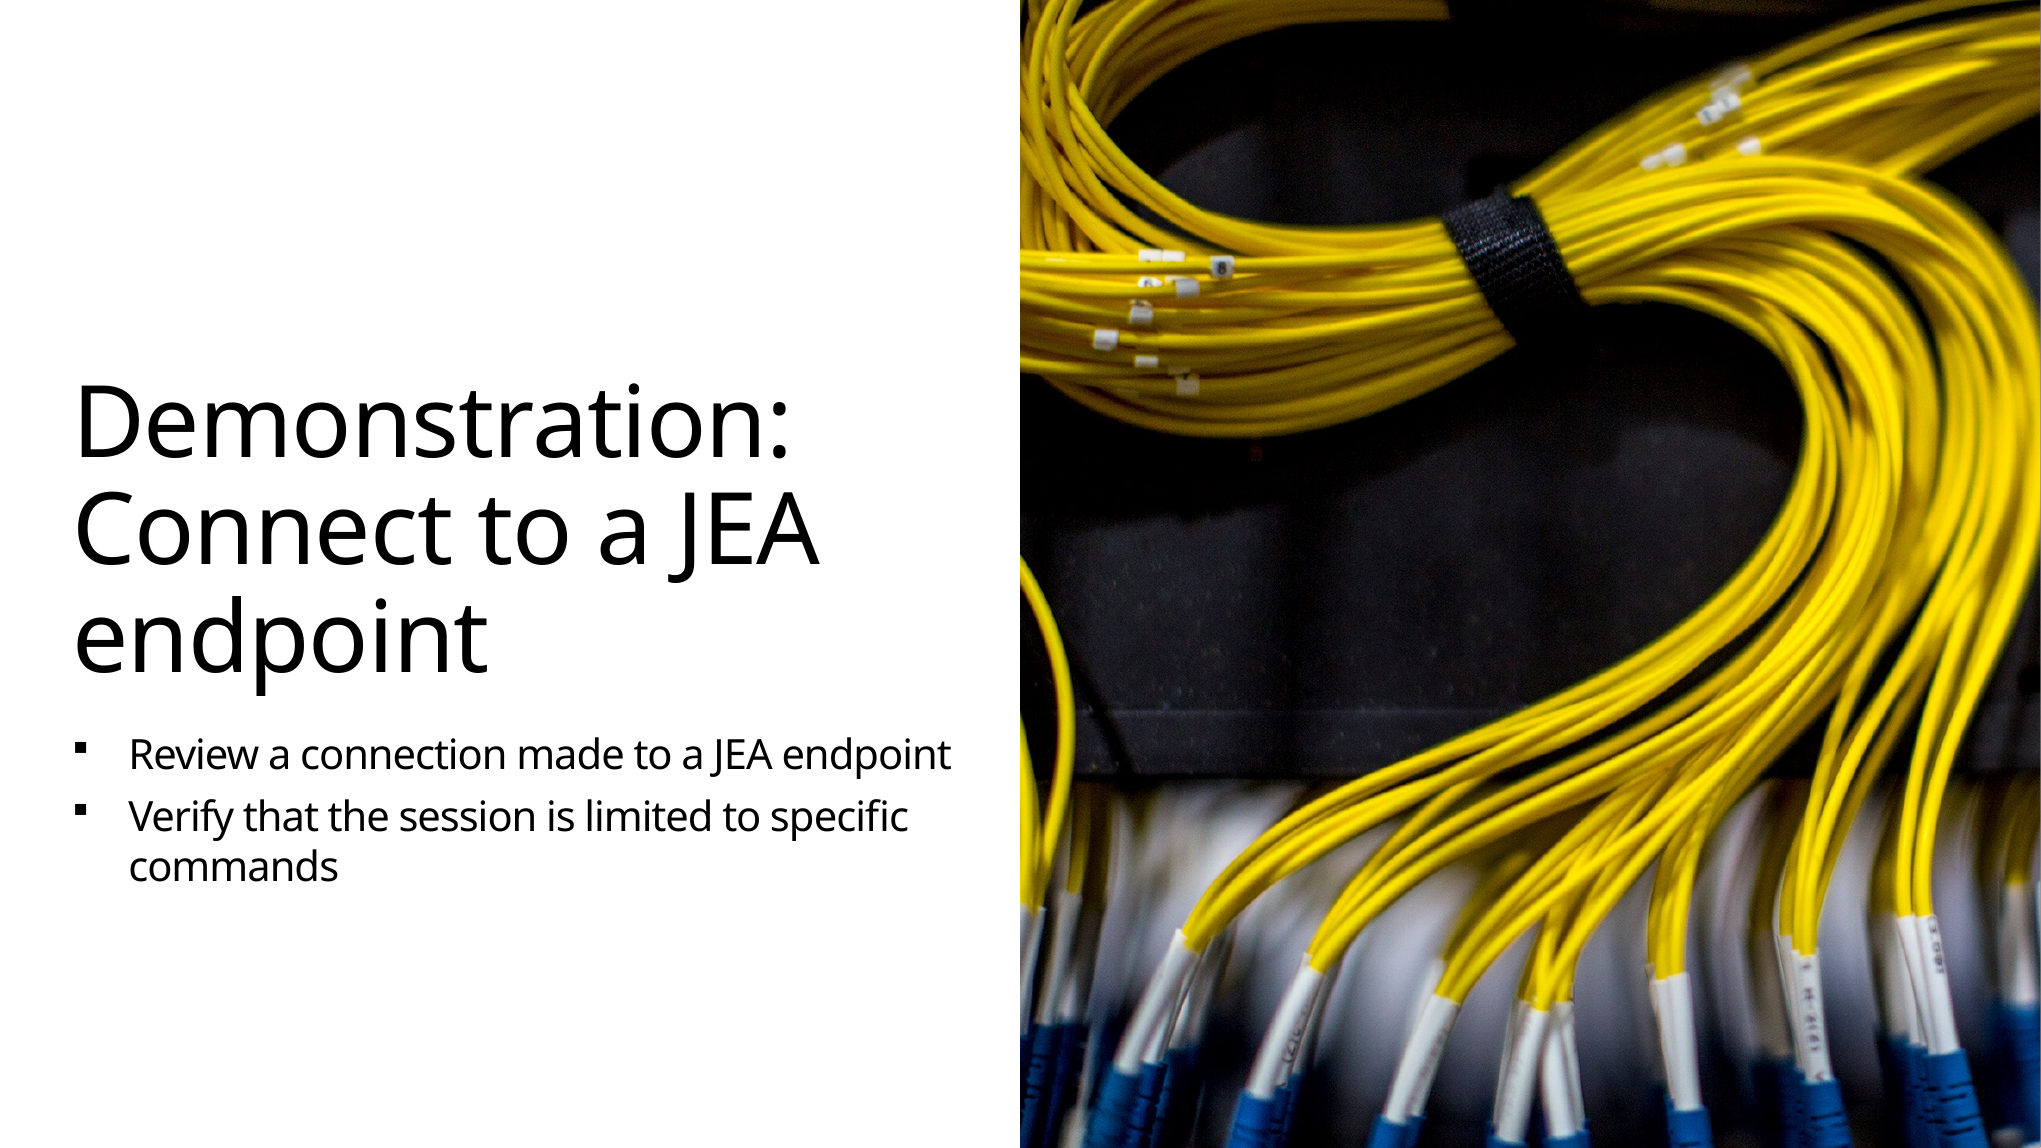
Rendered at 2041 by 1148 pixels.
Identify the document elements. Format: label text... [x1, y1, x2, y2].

subtitle Review a connection made to a JEA endpoint Verify that the session is limited to specific commands [71, 727, 981, 1005]
title Demonstration: Connect to a JEA endpoint [71, 424, 981, 725]
picture [1020, 0, 2041, 1148]
